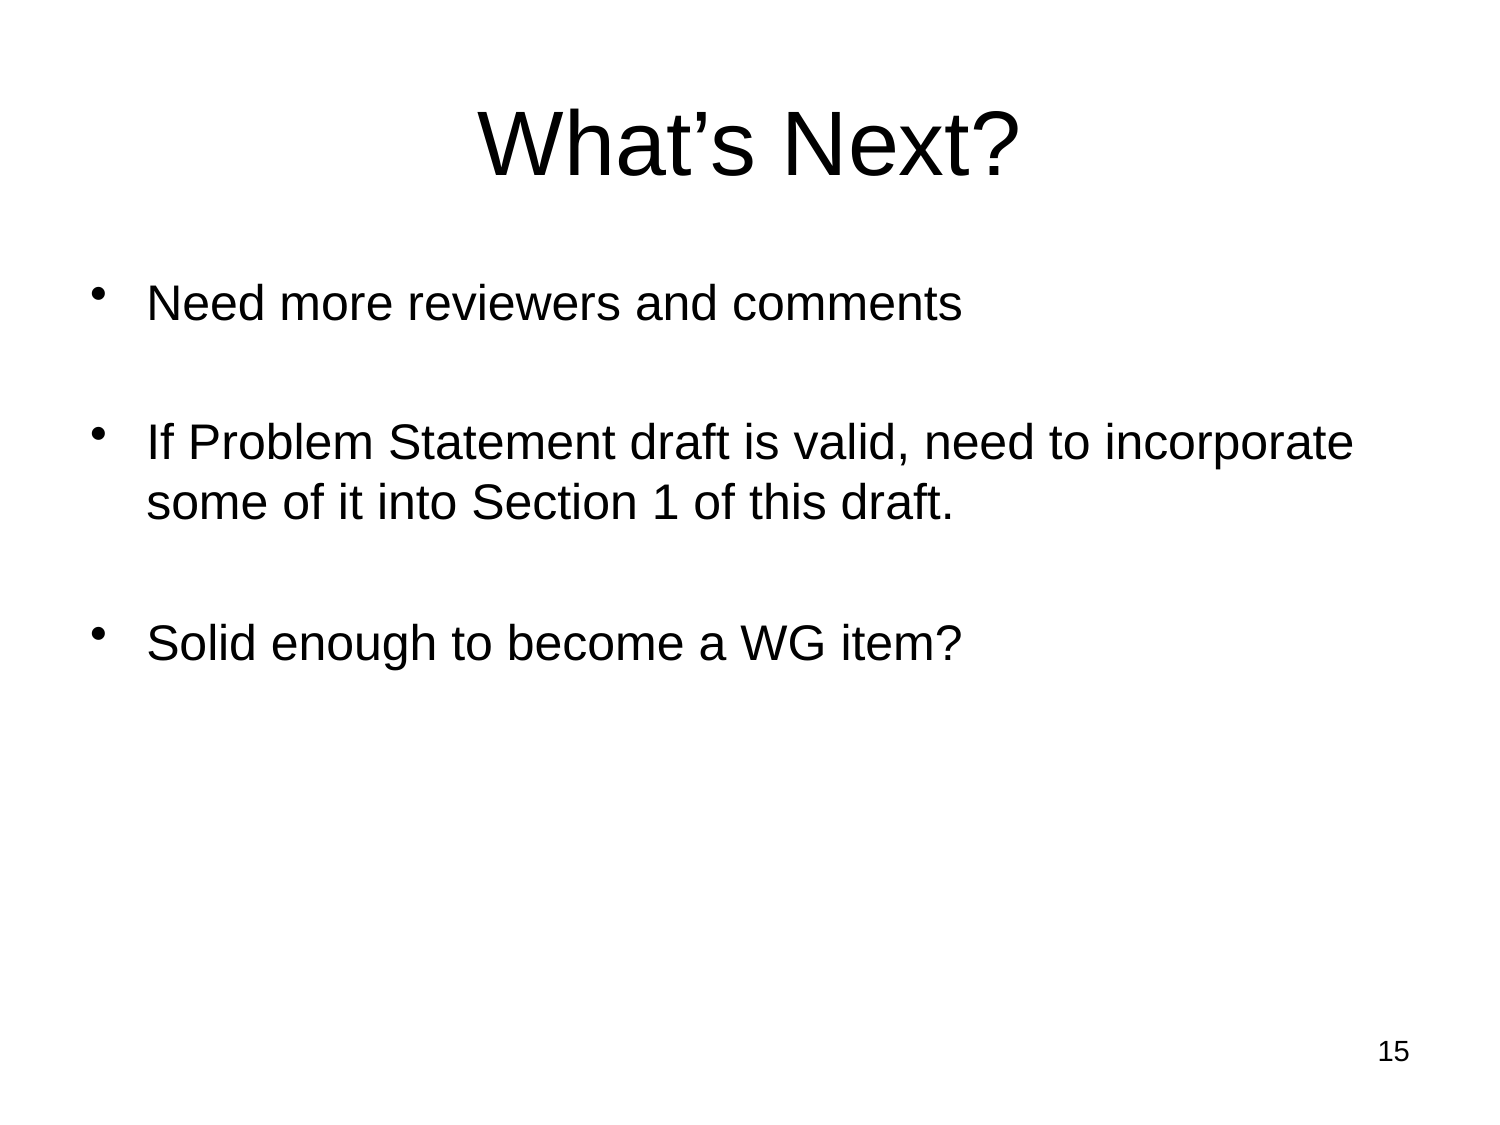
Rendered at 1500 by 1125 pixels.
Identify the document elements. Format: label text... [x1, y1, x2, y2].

title What’s Next? [74, 44, 1426, 233]
slide_number 15 [1074, 1024, 1426, 1103]
list Need more reviewers and comments If Problem Statement draft is valid, need to incorporate some of it into Section 1 of this draft. Solid enough to become a WG item? [74, 262, 1426, 1006]
